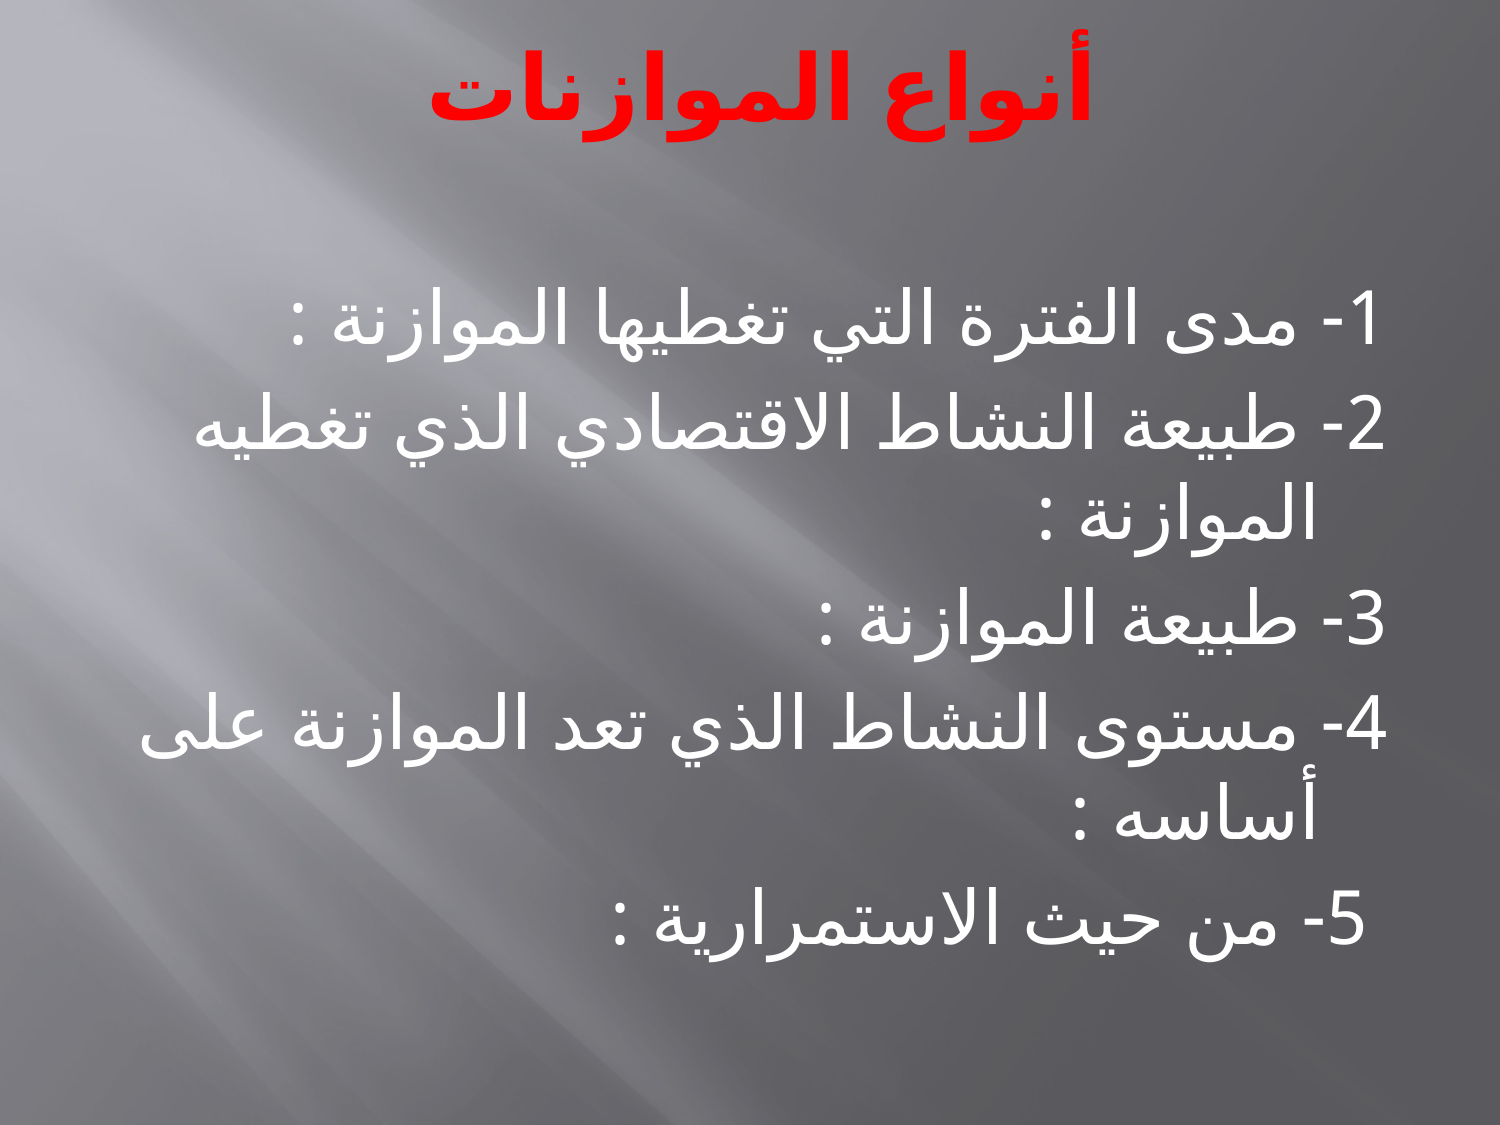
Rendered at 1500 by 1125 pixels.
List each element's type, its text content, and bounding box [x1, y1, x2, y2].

title أنواع الموازنات [75, 45, 1425, 233]
list 1- مدى الفترة التي تغطيها الموازنة : 2- طبيعة النشاط الاقتصادي الذي تغطيه الموازنة : 3- طبيعة الموازنة : 4- مستوى النشاط الذي تعد الموازنة على أساسه : 5- من حيث الاستمرارية : [75, 262, 1425, 1035]
